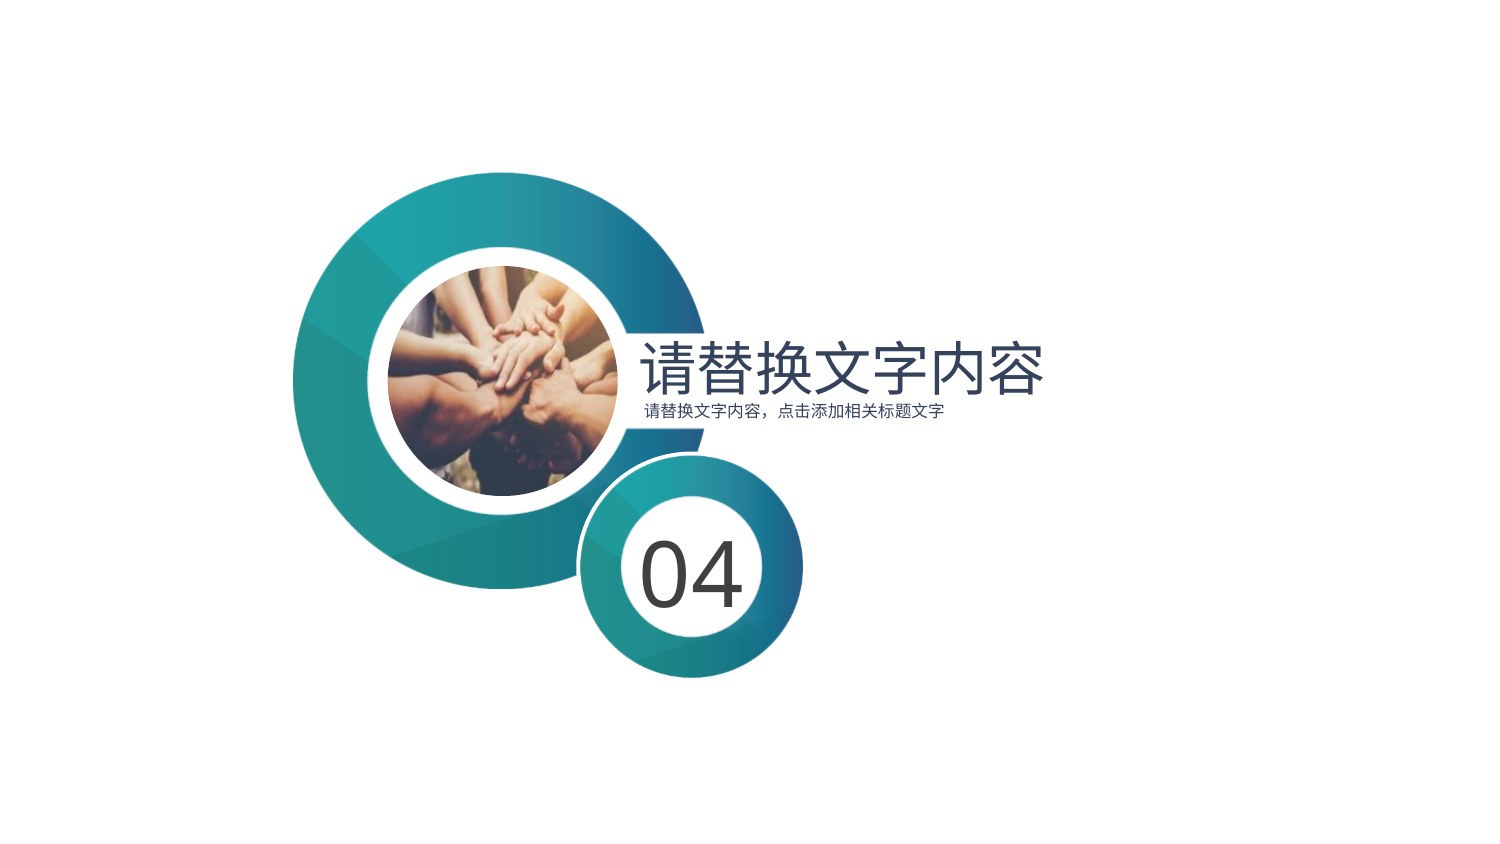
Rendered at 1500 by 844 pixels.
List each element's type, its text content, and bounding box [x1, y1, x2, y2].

text_box 请替换文字内容，点击添加相关标题文字 [718, 401, 1100, 422]
text_box 请替换文字内容 [718, 331, 1101, 402]
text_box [293, 172, 713, 590]
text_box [575, 451, 807, 682]
